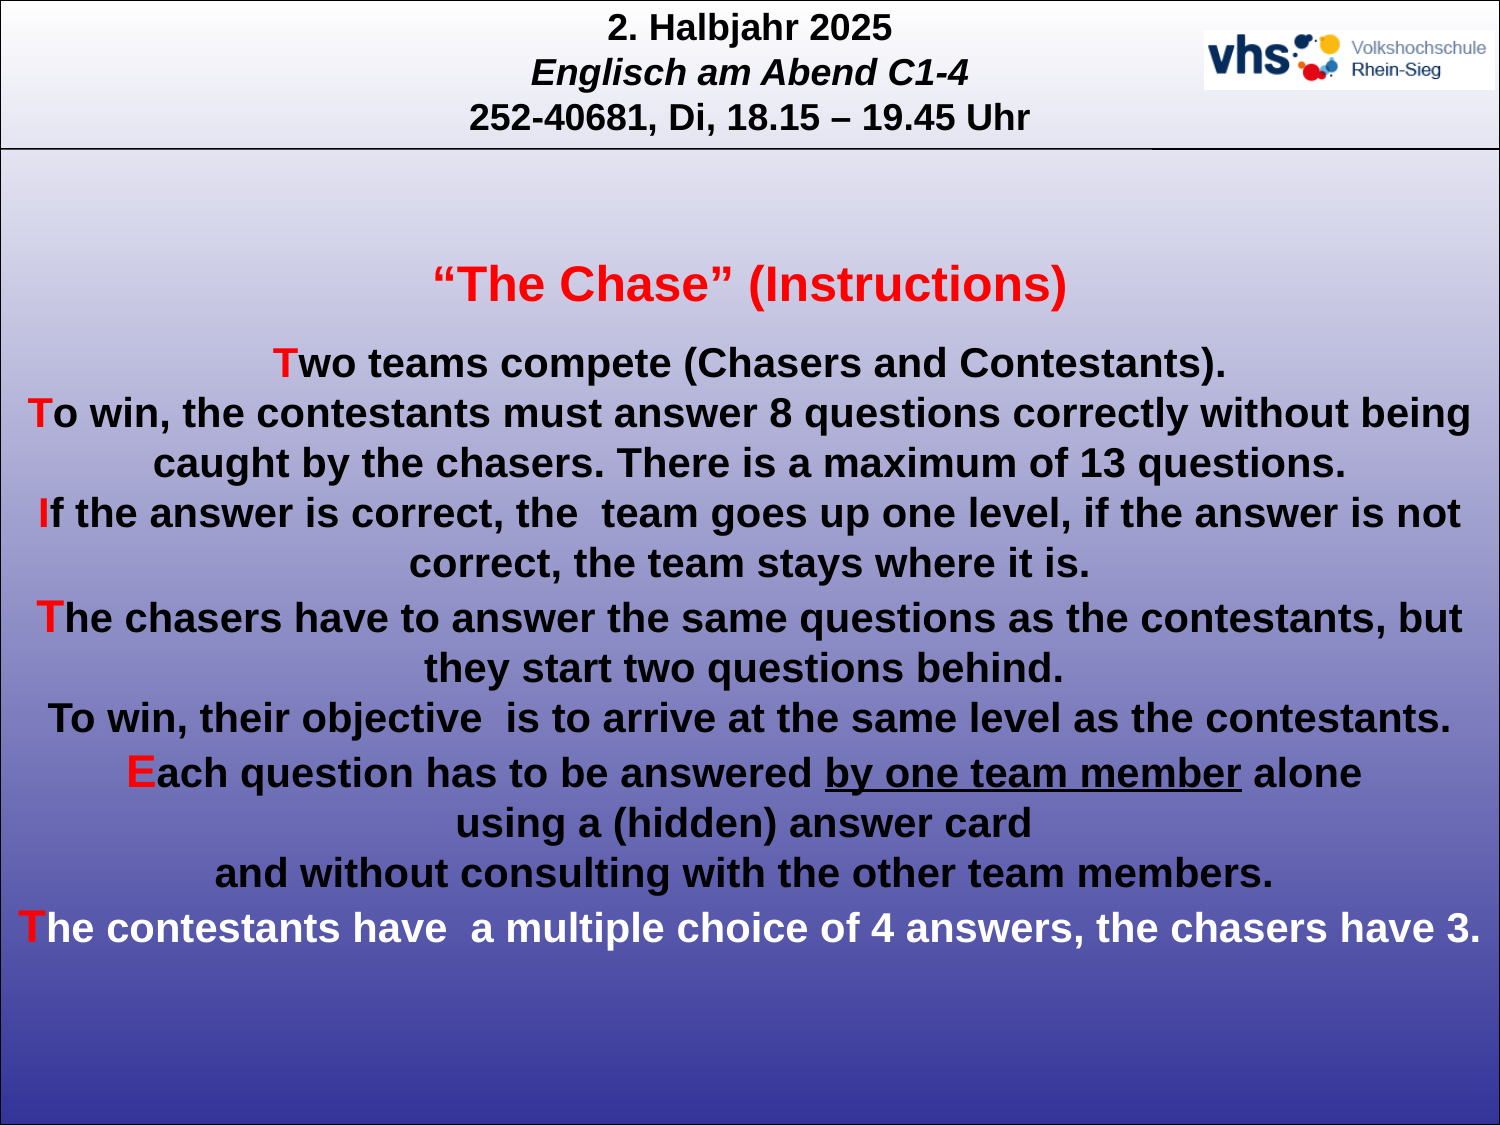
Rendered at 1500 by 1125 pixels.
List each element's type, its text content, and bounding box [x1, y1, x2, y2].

title “The Chase” (Instructions) Two teams compete (Chasers and Contestants). To win, the contestants must answer 8 questions correctly without being caught by the chasers. There is a maximum of 13 questions. If the answer is correct, the team goes up one level, if the answer is not correct, the team stays where it is. The chasers have to answer the same questions as the contestants, but they start two questions behind. To win, their objective is to arrive at the same level as the contestants. Each question has to be answered by one team member alone using a (hidden) answer card and without consulting with the other team members. The contestants have a multiple choice of 4 answers, the chasers have 3. [0, 243, 1500, 1000]
picture [1204, 30, 1495, 90]
